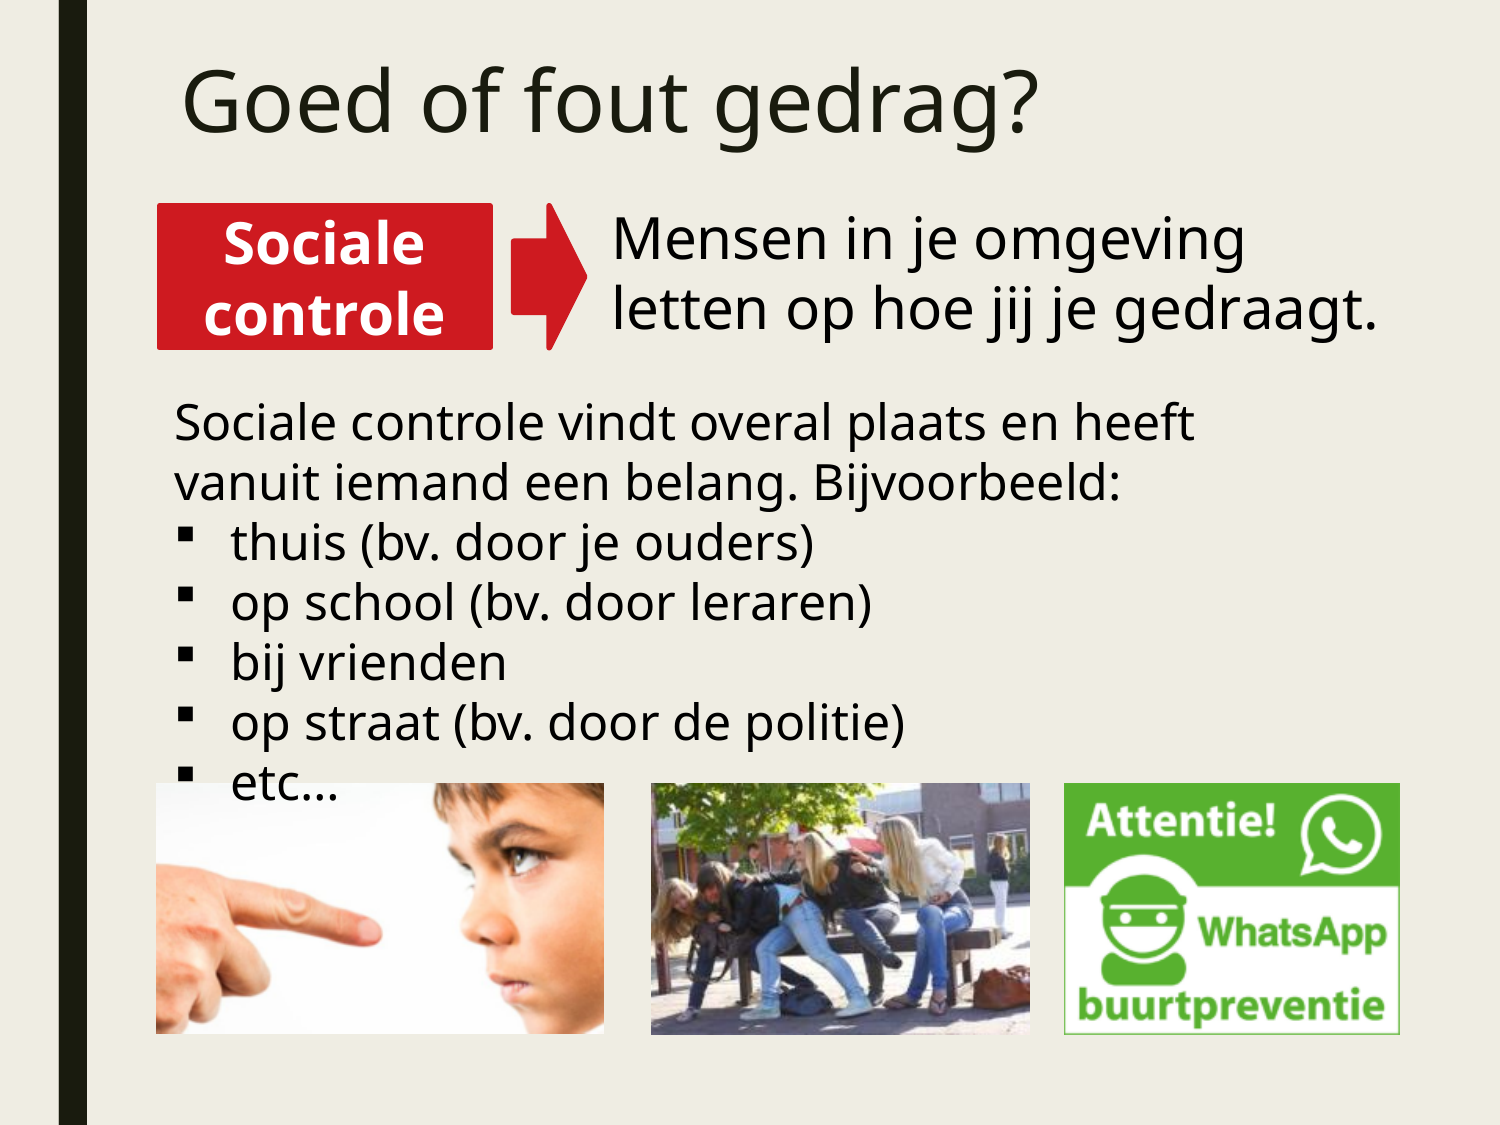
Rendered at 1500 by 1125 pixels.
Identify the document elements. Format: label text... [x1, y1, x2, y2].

text_box Sociale controle [157, 203, 493, 350]
picture [651, 783, 1030, 1035]
title Goed of fout gedrag? [165, 51, 1347, 159]
text_box [510, 203, 588, 351]
text_box Mensen in je omgeving letten op hoe jij je gedraagt. [596, 194, 1436, 349]
picture [1064, 783, 1400, 1035]
picture [156, 783, 604, 1035]
text_box Sociale controle vindt overal plaats en heeft vanuit iemand een belang. Bijvoorbeeld: thuis (bv. door je ouders) op school (bv. door leraren) bij vrienden op straat (bv. door de politie) etc… [159, 383, 1353, 818]
